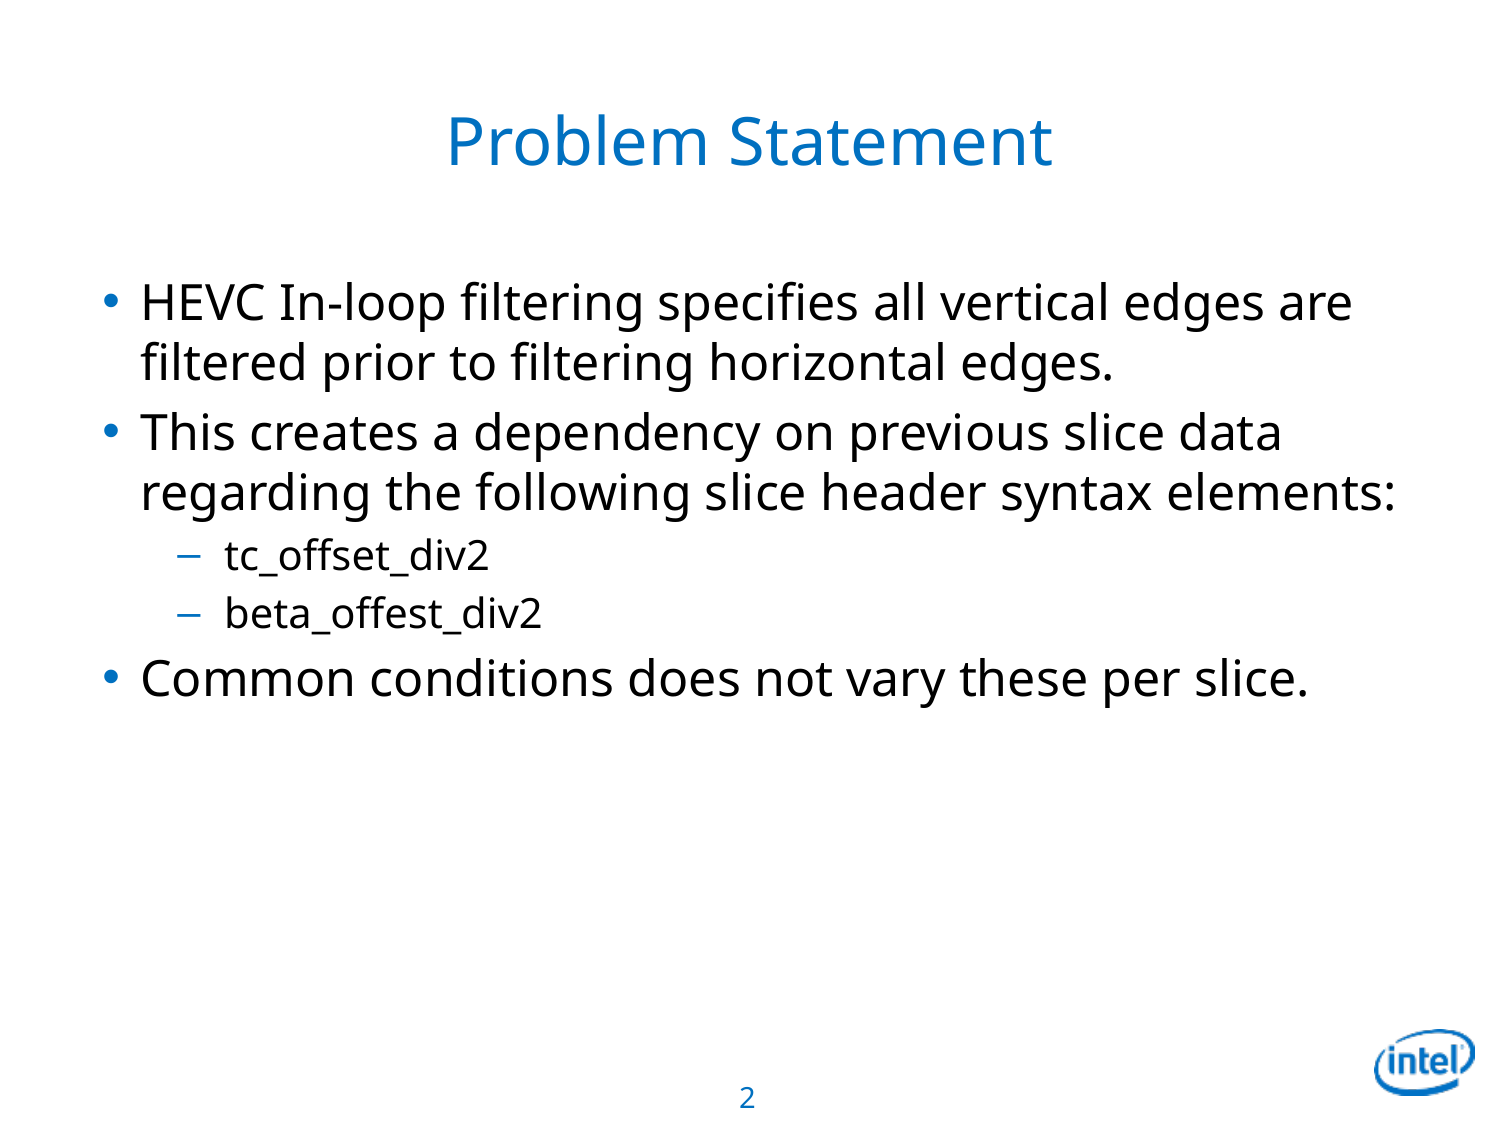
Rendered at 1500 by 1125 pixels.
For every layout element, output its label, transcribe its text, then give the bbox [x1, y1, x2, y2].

picture [1374, 1029, 1475, 1096]
title Problem Statement [75, 45, 1425, 233]
list HEVC In-loop filtering specifies all vertical edges are filtered prior to filtering horizontal edges. This creates a dependency on previous slice data regarding the following slice header syntax elements: tc_offset_div2 beta_offest_div2 Common conditions does not vary these per slice. [75, 262, 1425, 1005]
